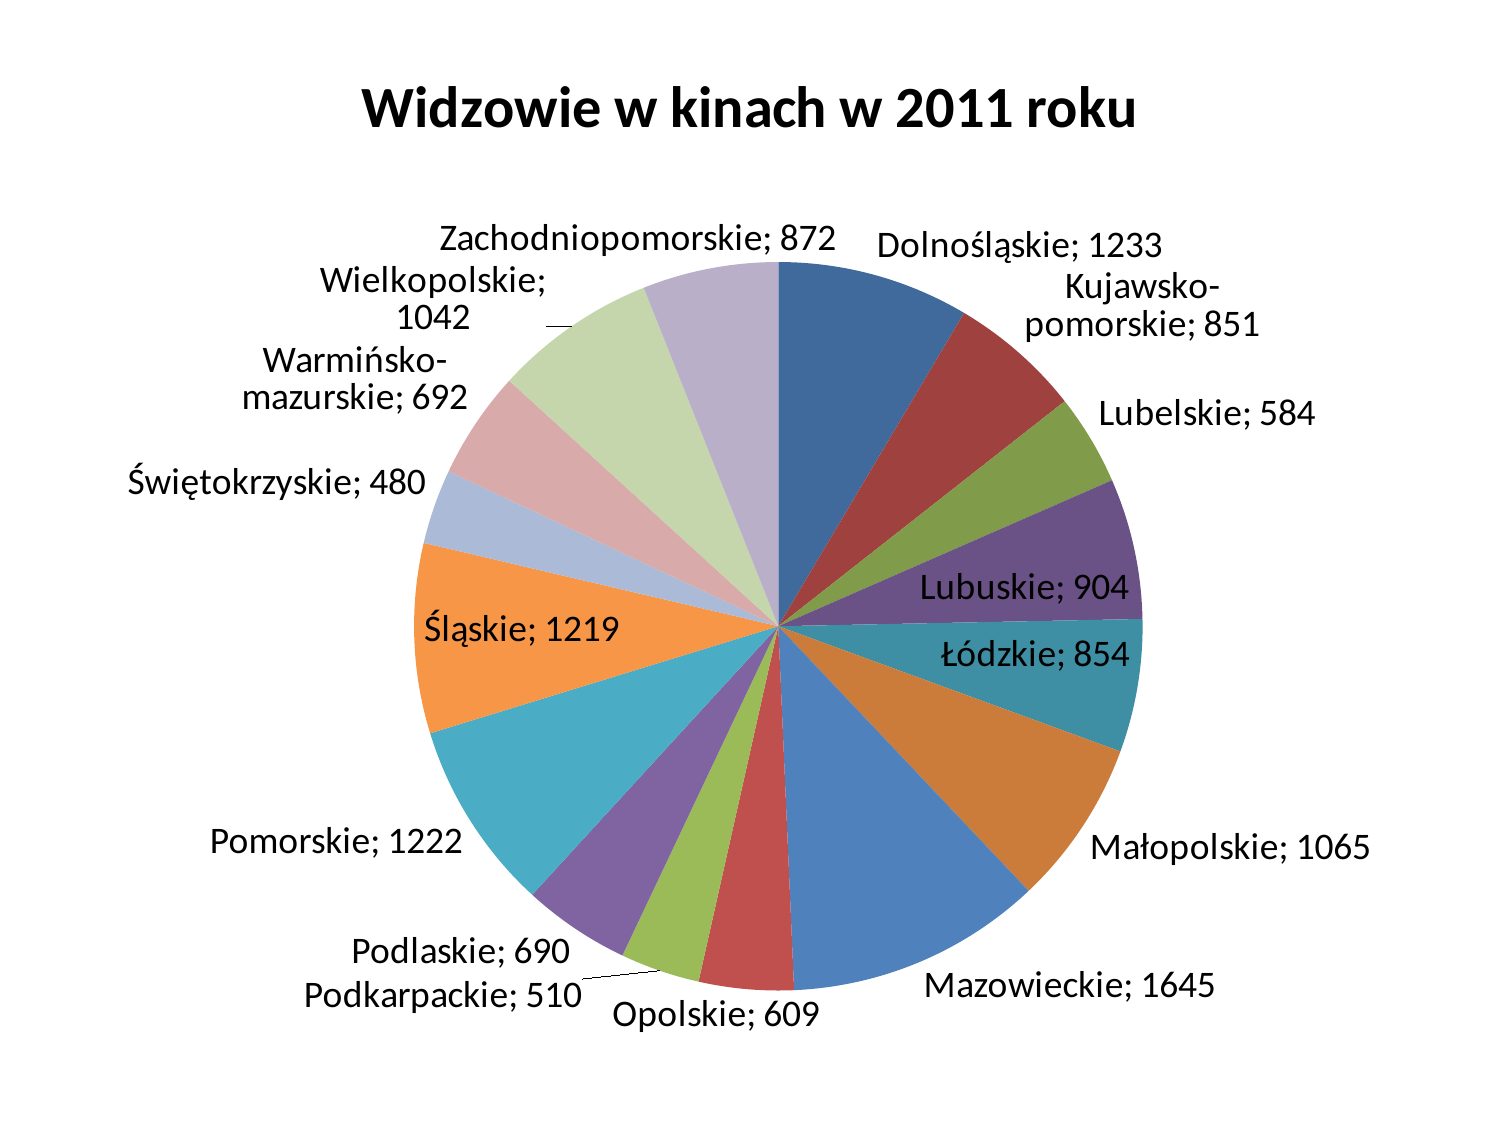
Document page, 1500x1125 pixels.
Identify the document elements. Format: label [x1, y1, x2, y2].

chart [0, 37, 1500, 1097]
